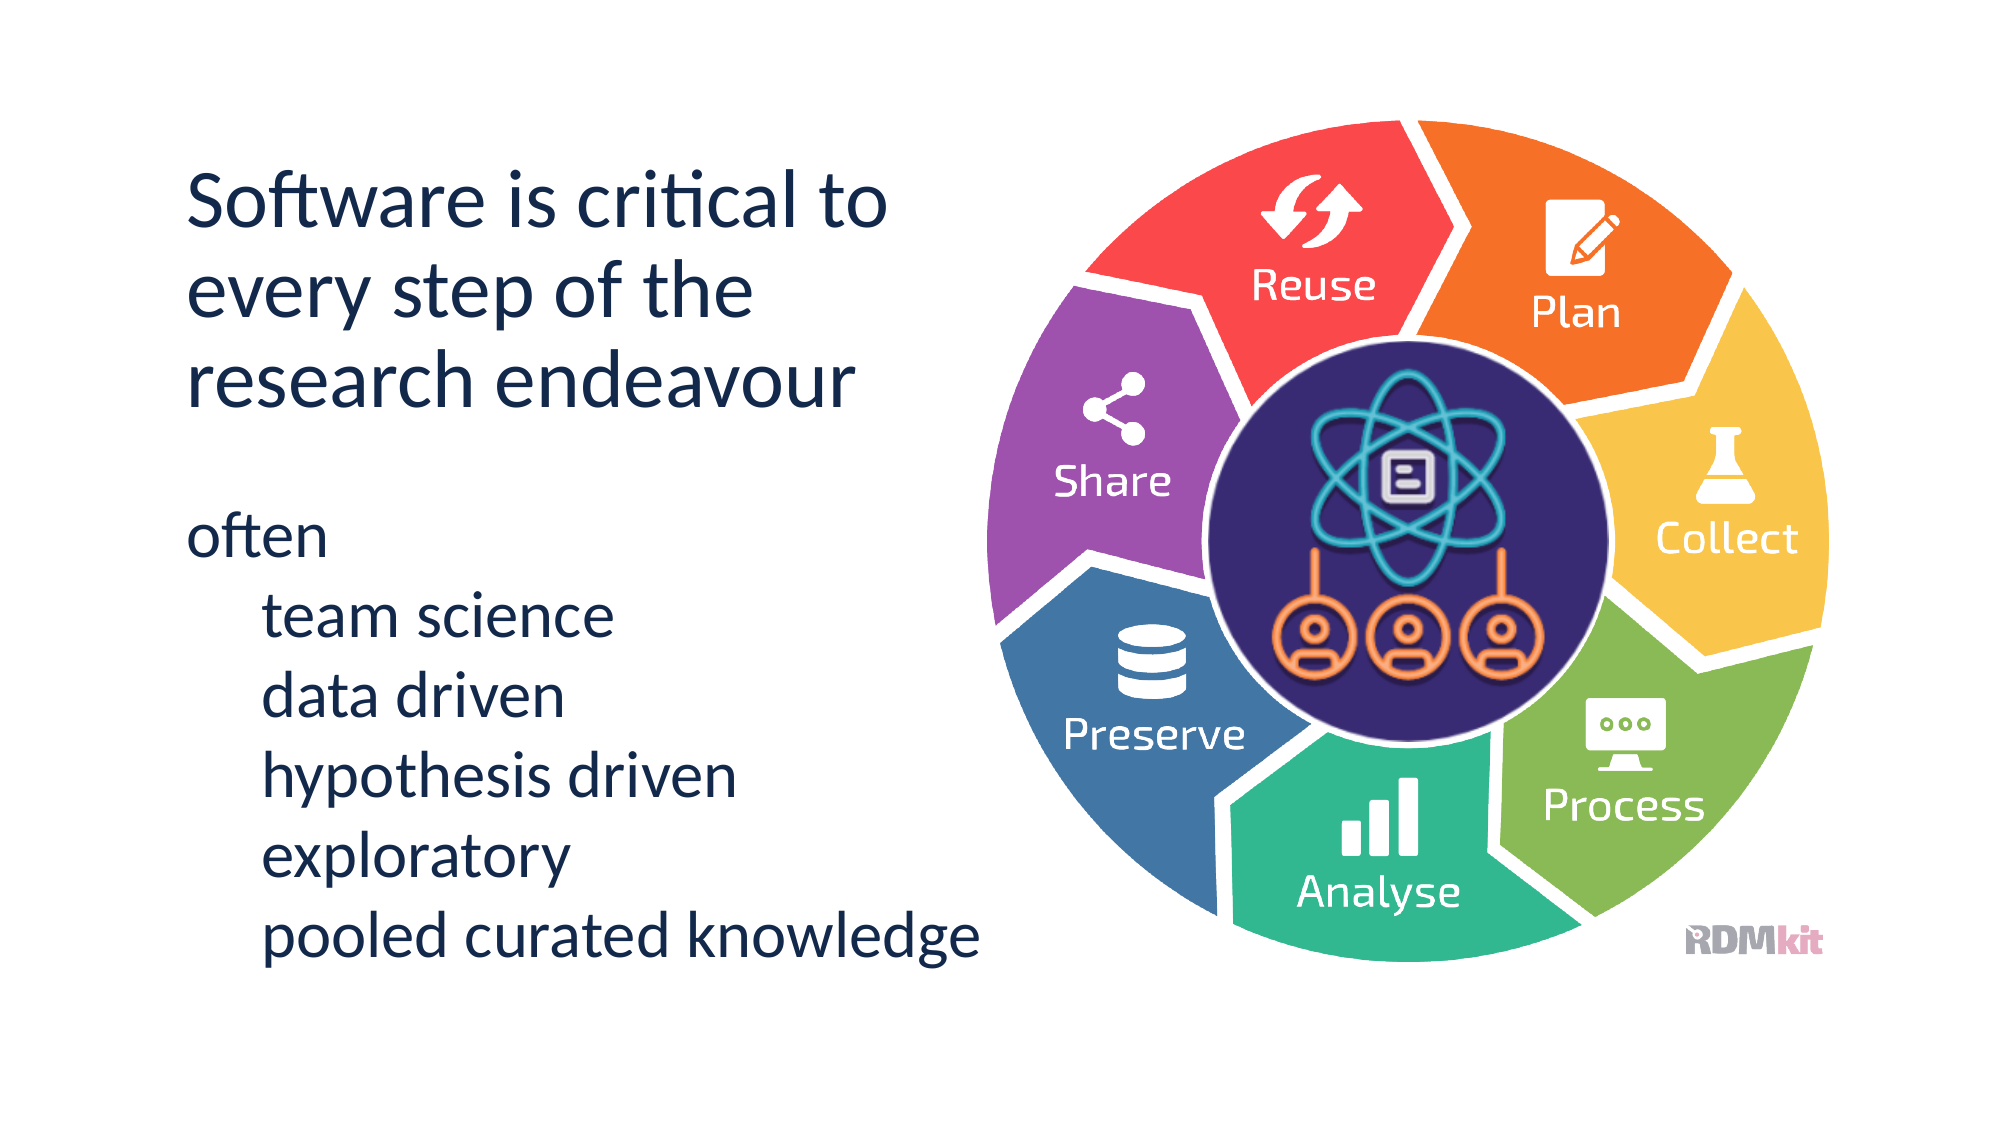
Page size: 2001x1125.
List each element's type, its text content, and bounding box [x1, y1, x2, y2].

text_box often team science data driven hypothesis driven exploratory pooled curated knowledge [171, 483, 1172, 979]
picture [987, 120, 1829, 962]
text_box Software is critical to every step of the research endeavour [171, 148, 933, 483]
